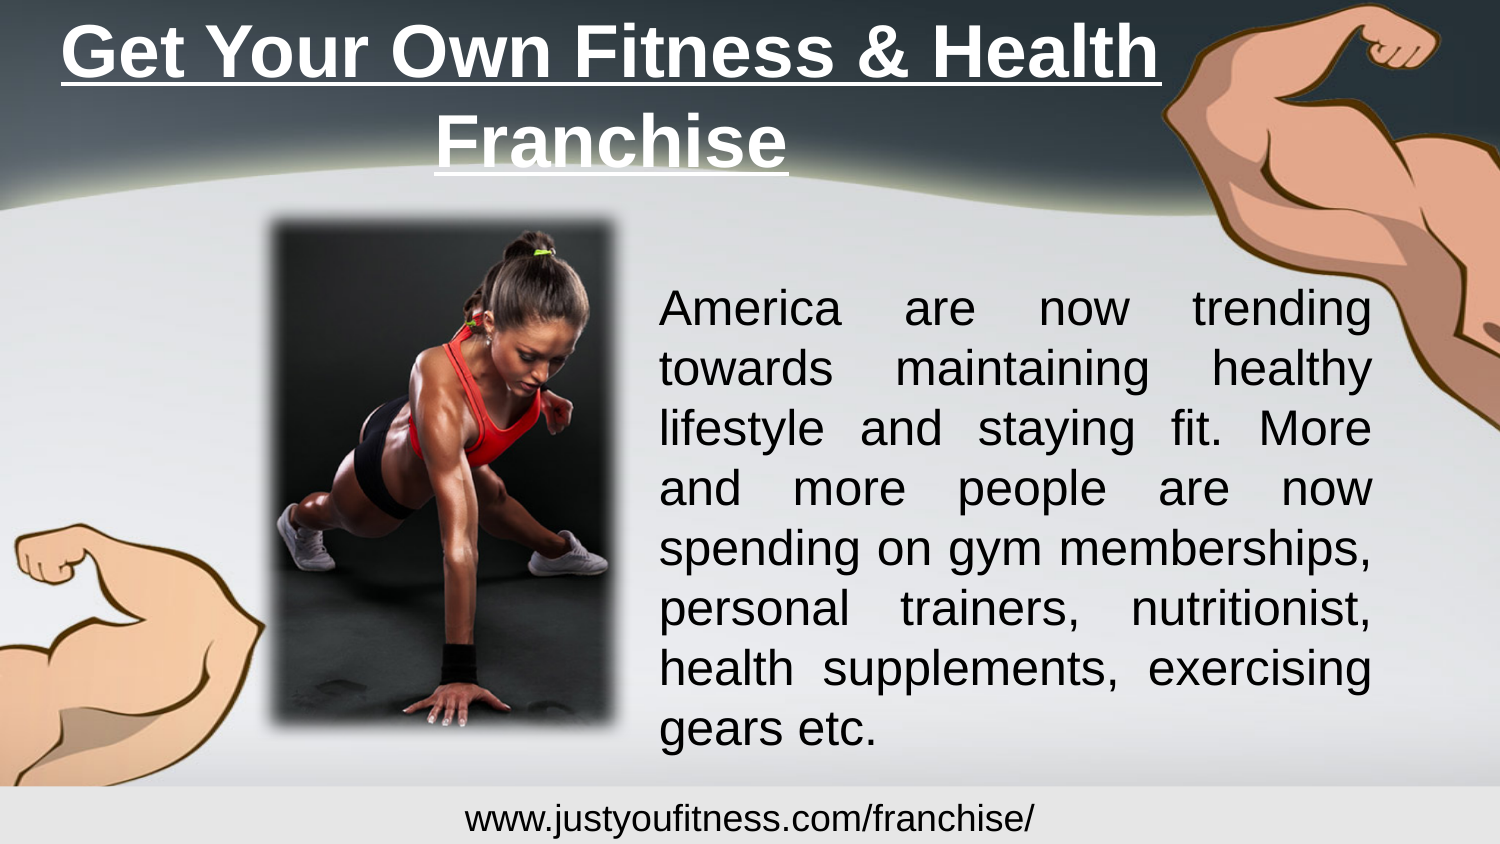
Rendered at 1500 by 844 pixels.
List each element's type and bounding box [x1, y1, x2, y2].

text_box [0, 0, 1500, 844]
picture [253, 201, 633, 743]
